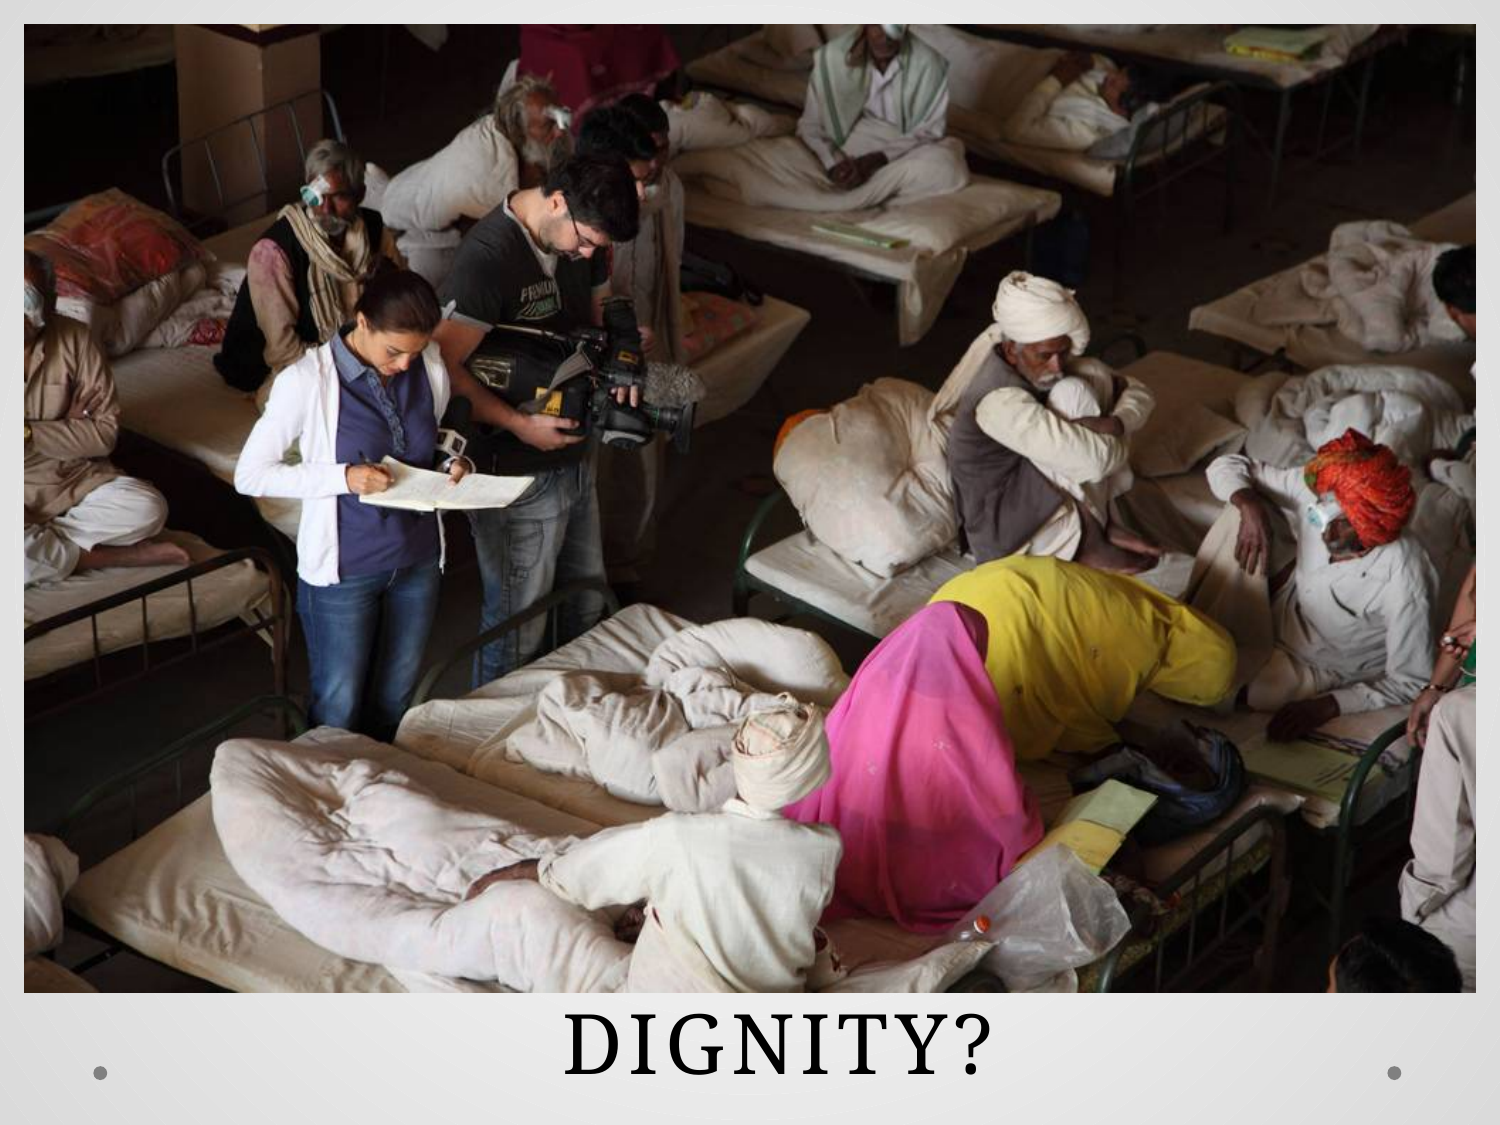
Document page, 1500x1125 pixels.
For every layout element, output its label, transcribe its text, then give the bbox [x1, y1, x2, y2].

text_box DIGNITY? [547, 1001, 1008, 1099]
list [24, 24, 1476, 993]
